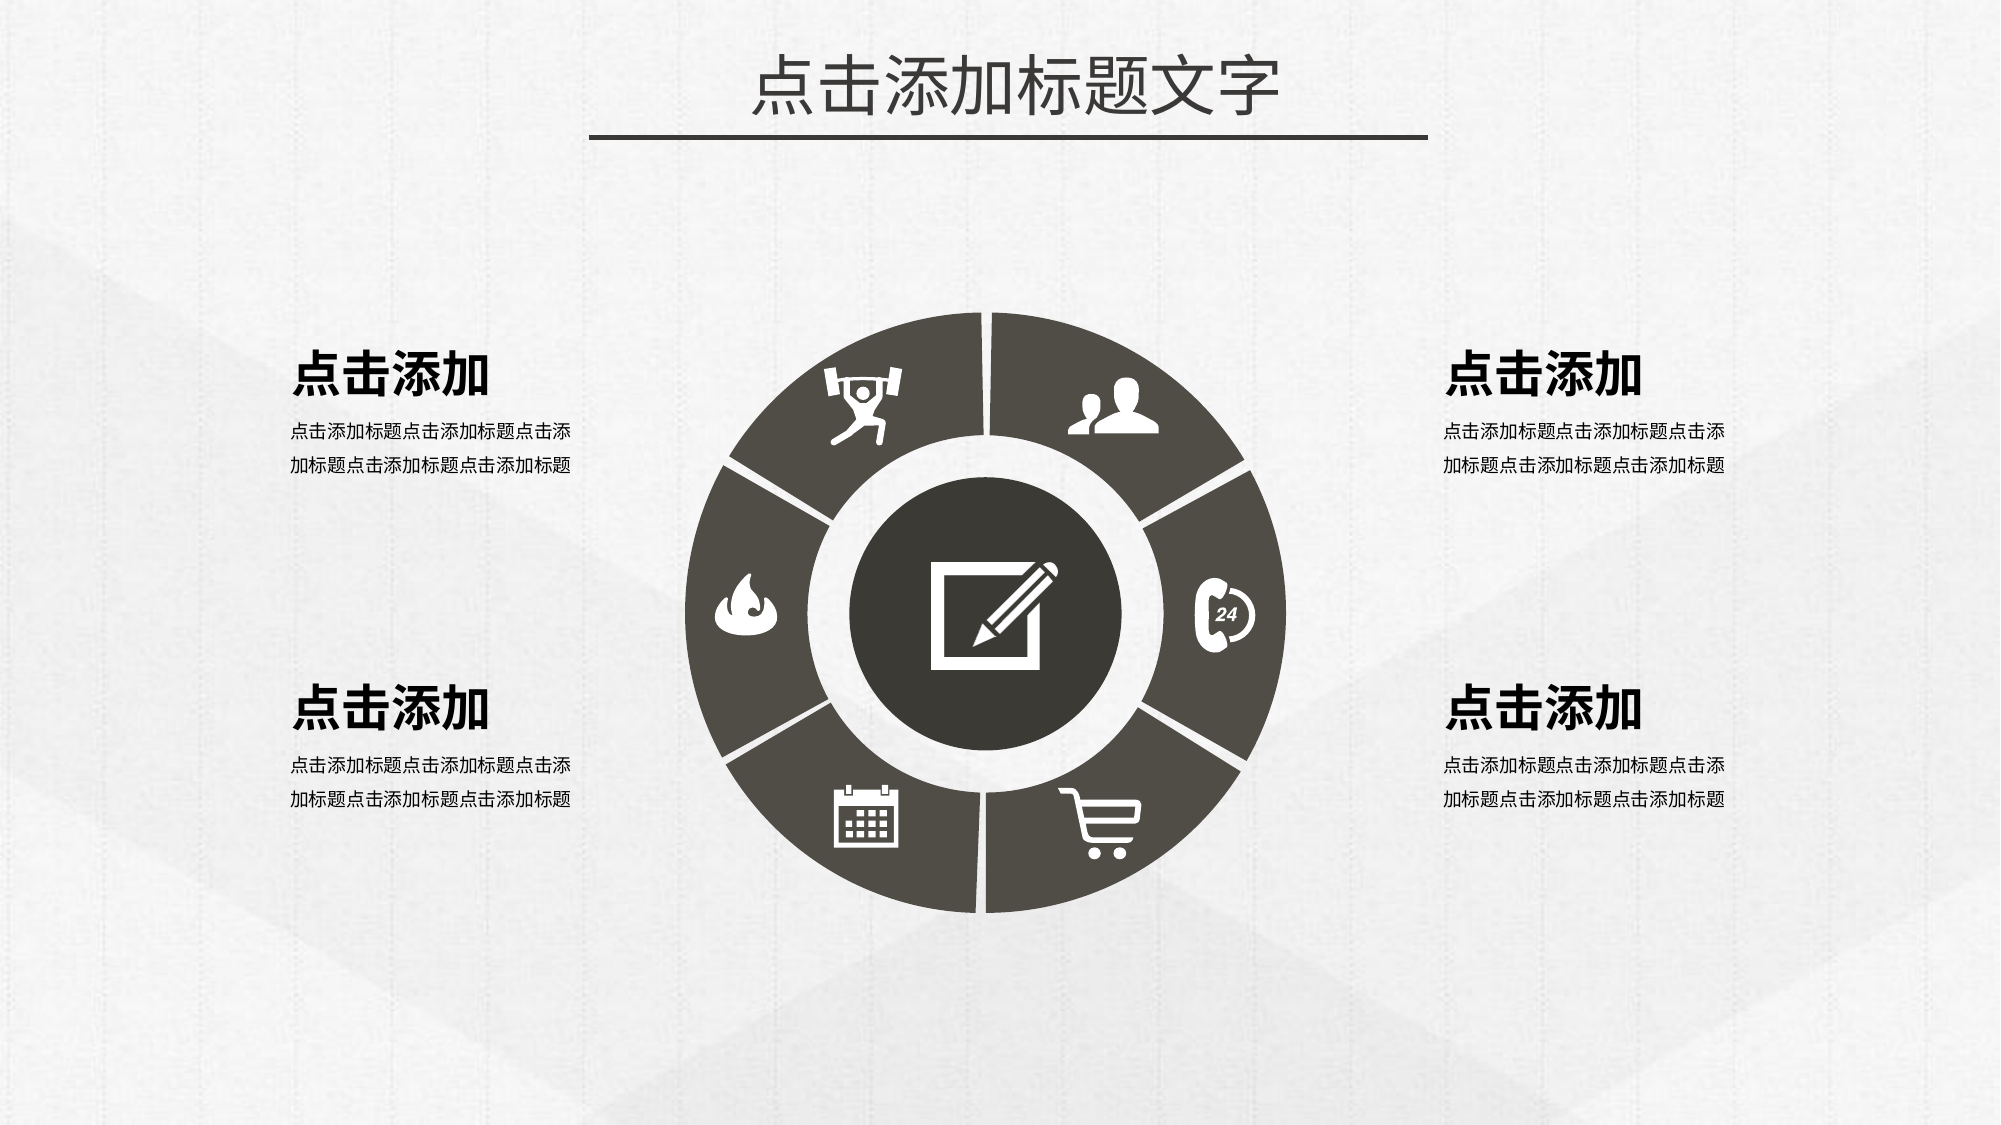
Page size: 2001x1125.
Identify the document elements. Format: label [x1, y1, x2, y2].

text_box [275, 669, 593, 816]
text_box [275, 334, 593, 481]
text_box [1428, 669, 1746, 816]
picture [0, 0, 2000, 1125]
text_box [1428, 334, 1746, 481]
text_box [671, 312, 1300, 913]
text_box [561, 36, 1472, 138]
